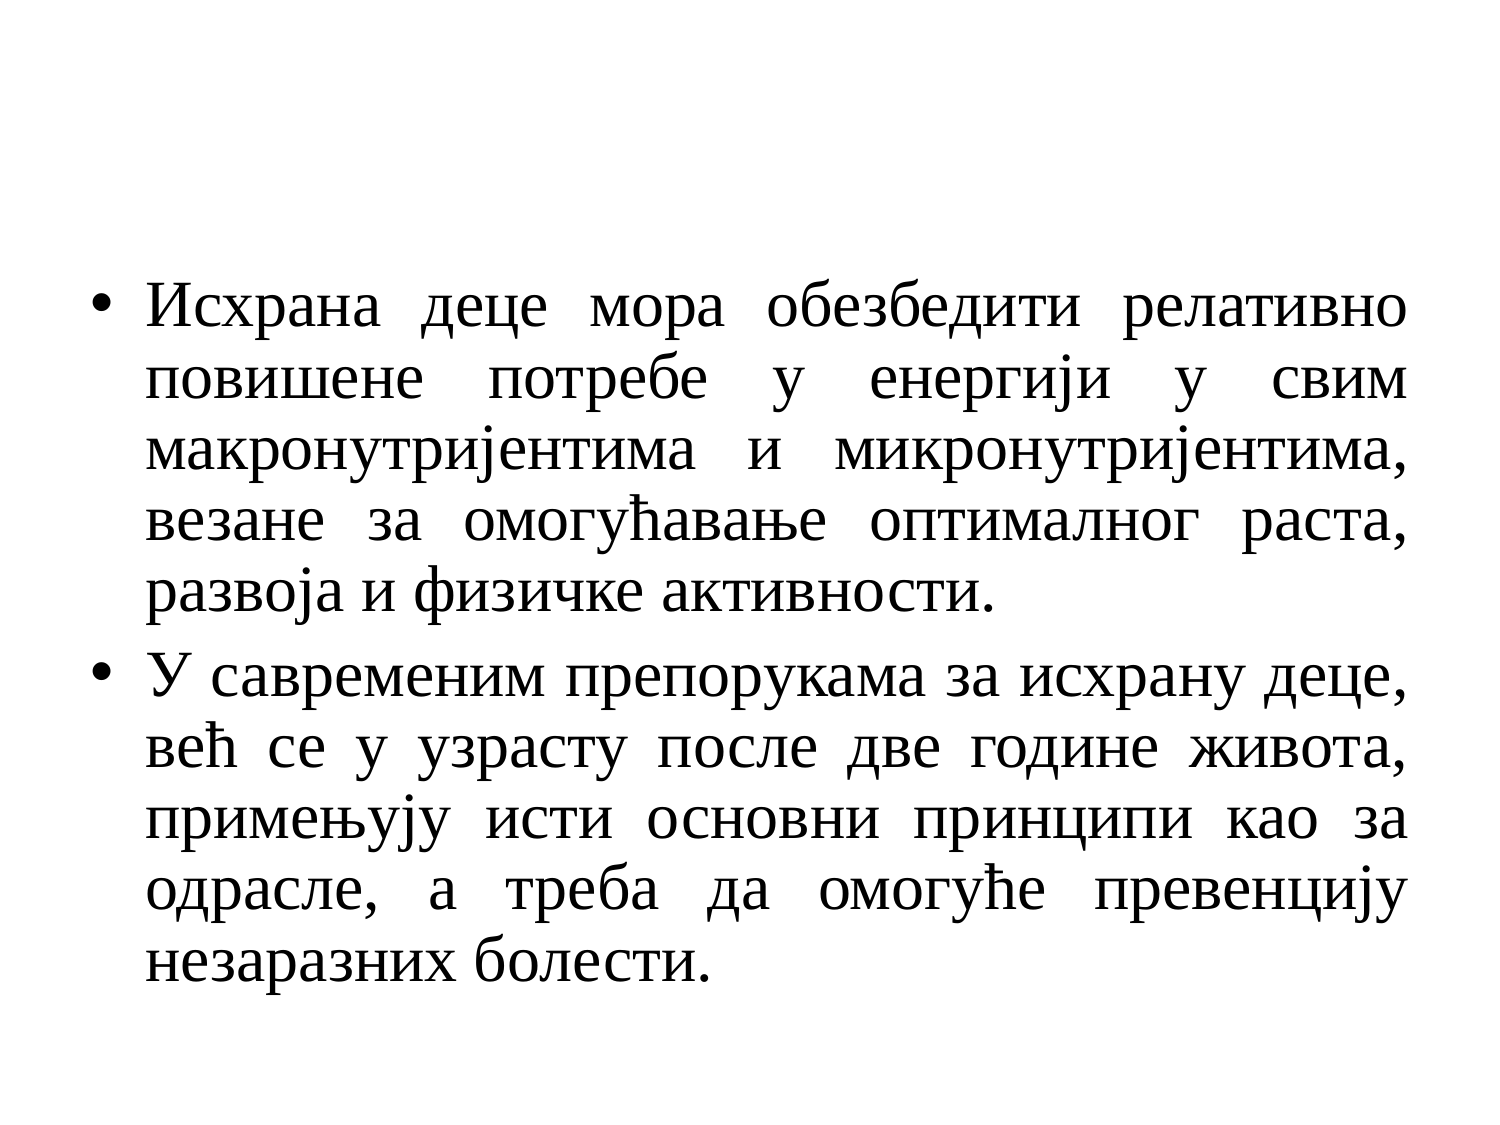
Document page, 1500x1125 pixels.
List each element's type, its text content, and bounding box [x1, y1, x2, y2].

list Исхрана деце мора обезбедити релативно повишене потребе у енергији у свим макронутријентима и микронутријентима, везане за омогућавање оптималног раста, развоја и физичке активности. У савременим препорукама за исхрану деце, већ се у узрасту после две године живота, примењују исти основни принципи као за одрасле, а треба да омогуће превенцију незаразних болести. [75, 262, 1425, 1005]
